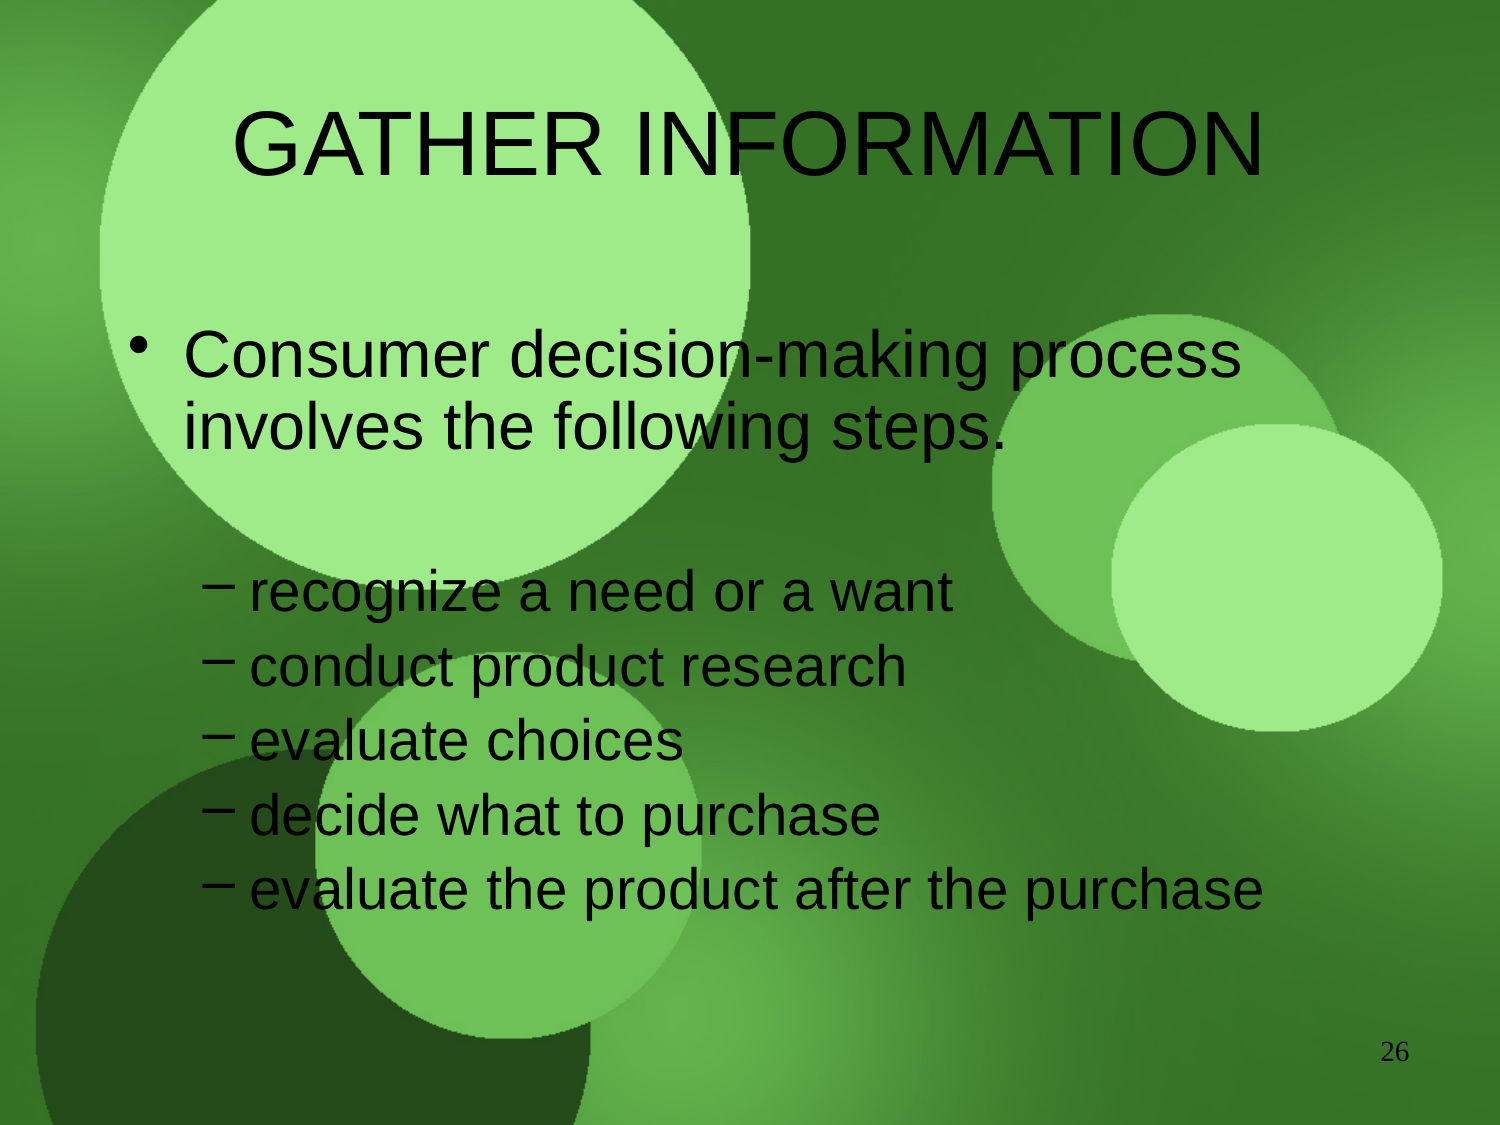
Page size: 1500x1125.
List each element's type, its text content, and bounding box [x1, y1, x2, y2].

list Consumer decision-making process involves the following steps. recognize a need or a want conduct product research evaluate choices decide what to purchase evaluate the product after the purchase [112, 312, 1388, 1006]
title GATHER INFORMATION [74, 44, 1426, 233]
picture [0, 0, 1500, 1125]
slide_number 26 [1074, 1024, 1426, 1103]
